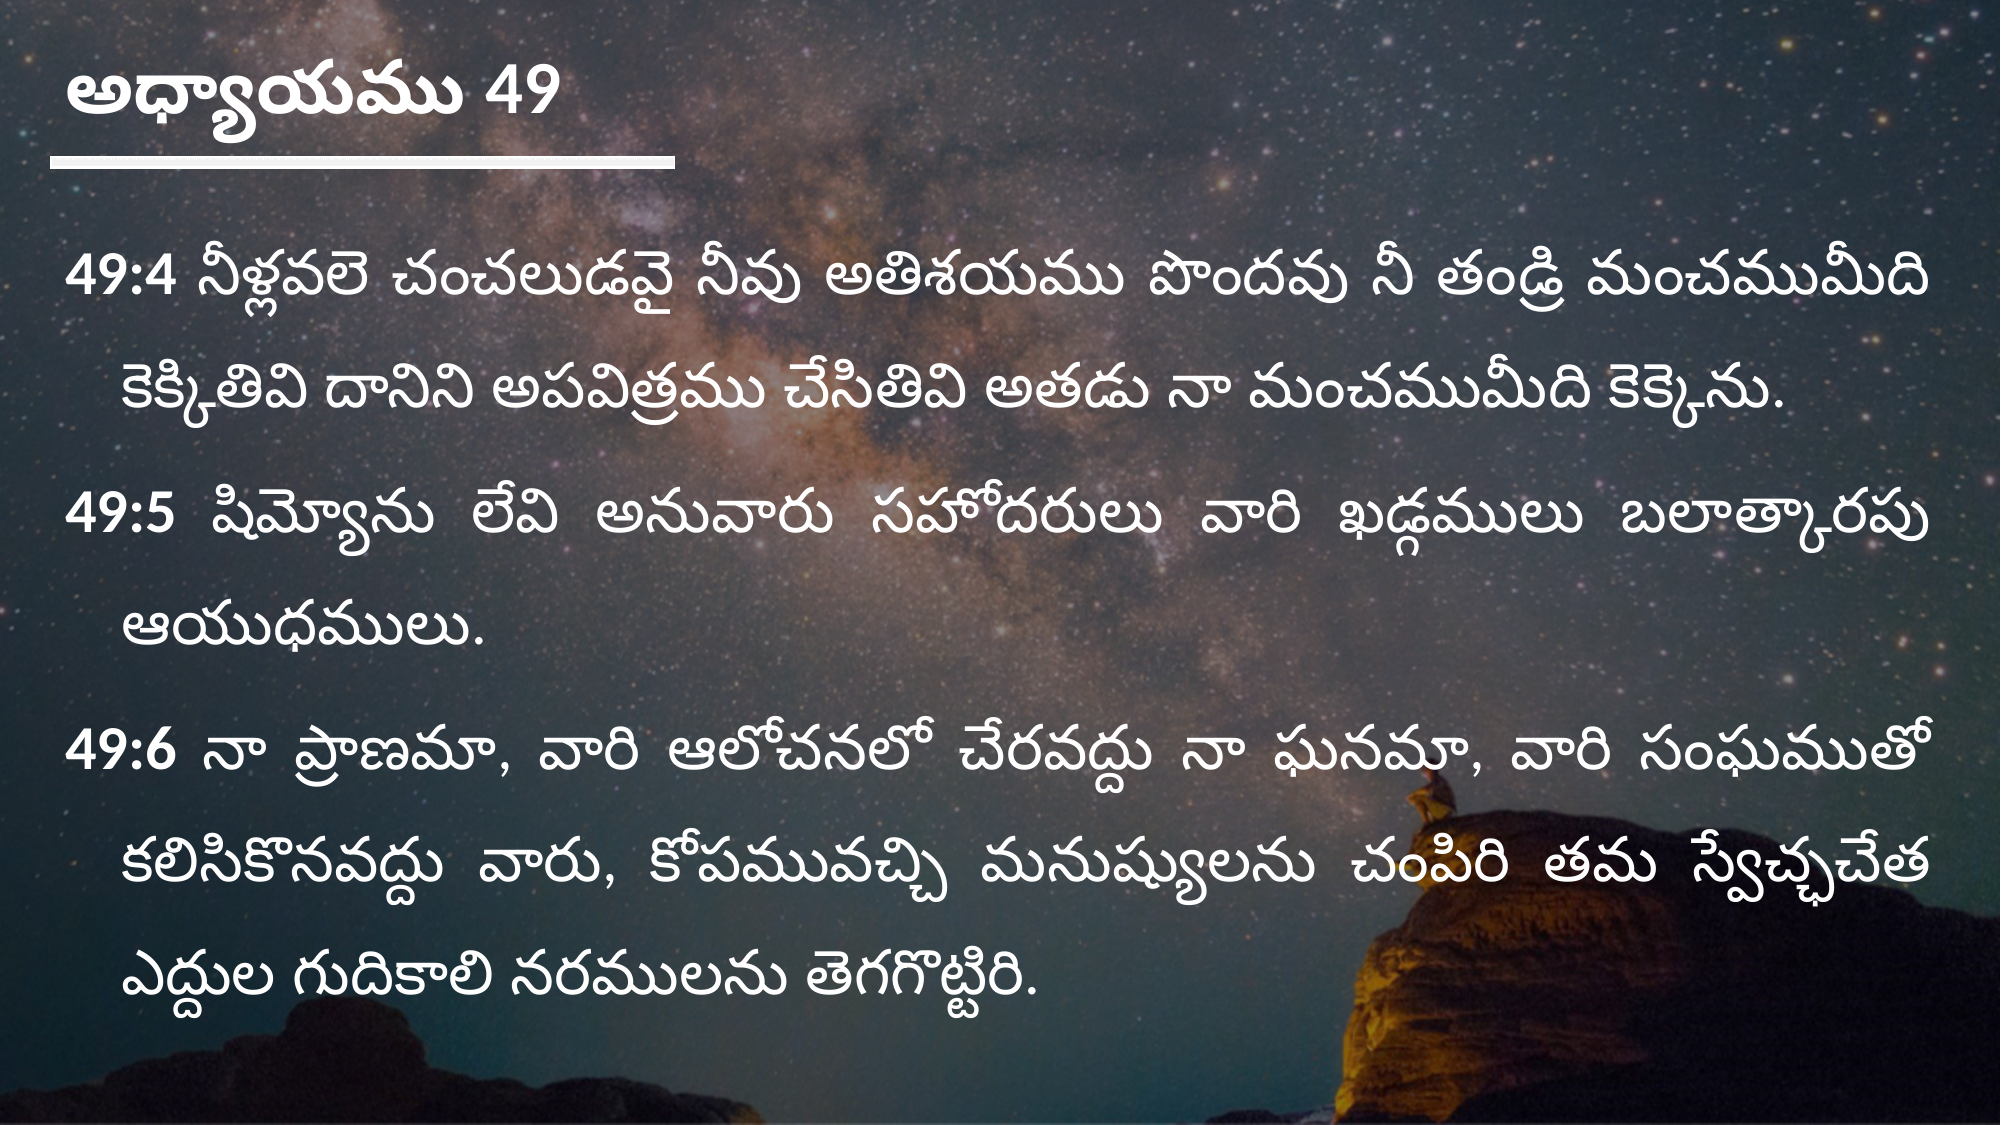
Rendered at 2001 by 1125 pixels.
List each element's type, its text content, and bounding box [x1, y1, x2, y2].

list 49:4 నీళ్లవలె చంచలుడవై నీవు అతిశయము పొందవు నీ తండ్రి మంచముమీది కెక్కితివి దానిని అపవిత్రము చేసితివి అతడు నా మంచముమీది కెక్కెను. 49:5 షిమ్యోను లేవి అనువారు సహోదరులు వారి ఖడ్గములు బలాత్కారపు ఆయుధములు. 49:6 నా ప్రాణమా, వారి ఆలోచనలో చేరవద్దు నా ఘనమా, వారి సంఘముతో కలిసికొనవద్దు వారు, కోపమువచ్చి మనుష్యులను చంపిరి తమ స్వేచ్ఛచేత ఎద్దుల గుదికాలి నరములను తెగగొట్టిరి. [50, 187, 1946, 1063]
title అధ్యాయము 49 [50, 0, 1925, 167]
picture [0, 0, 2000, 1125]
